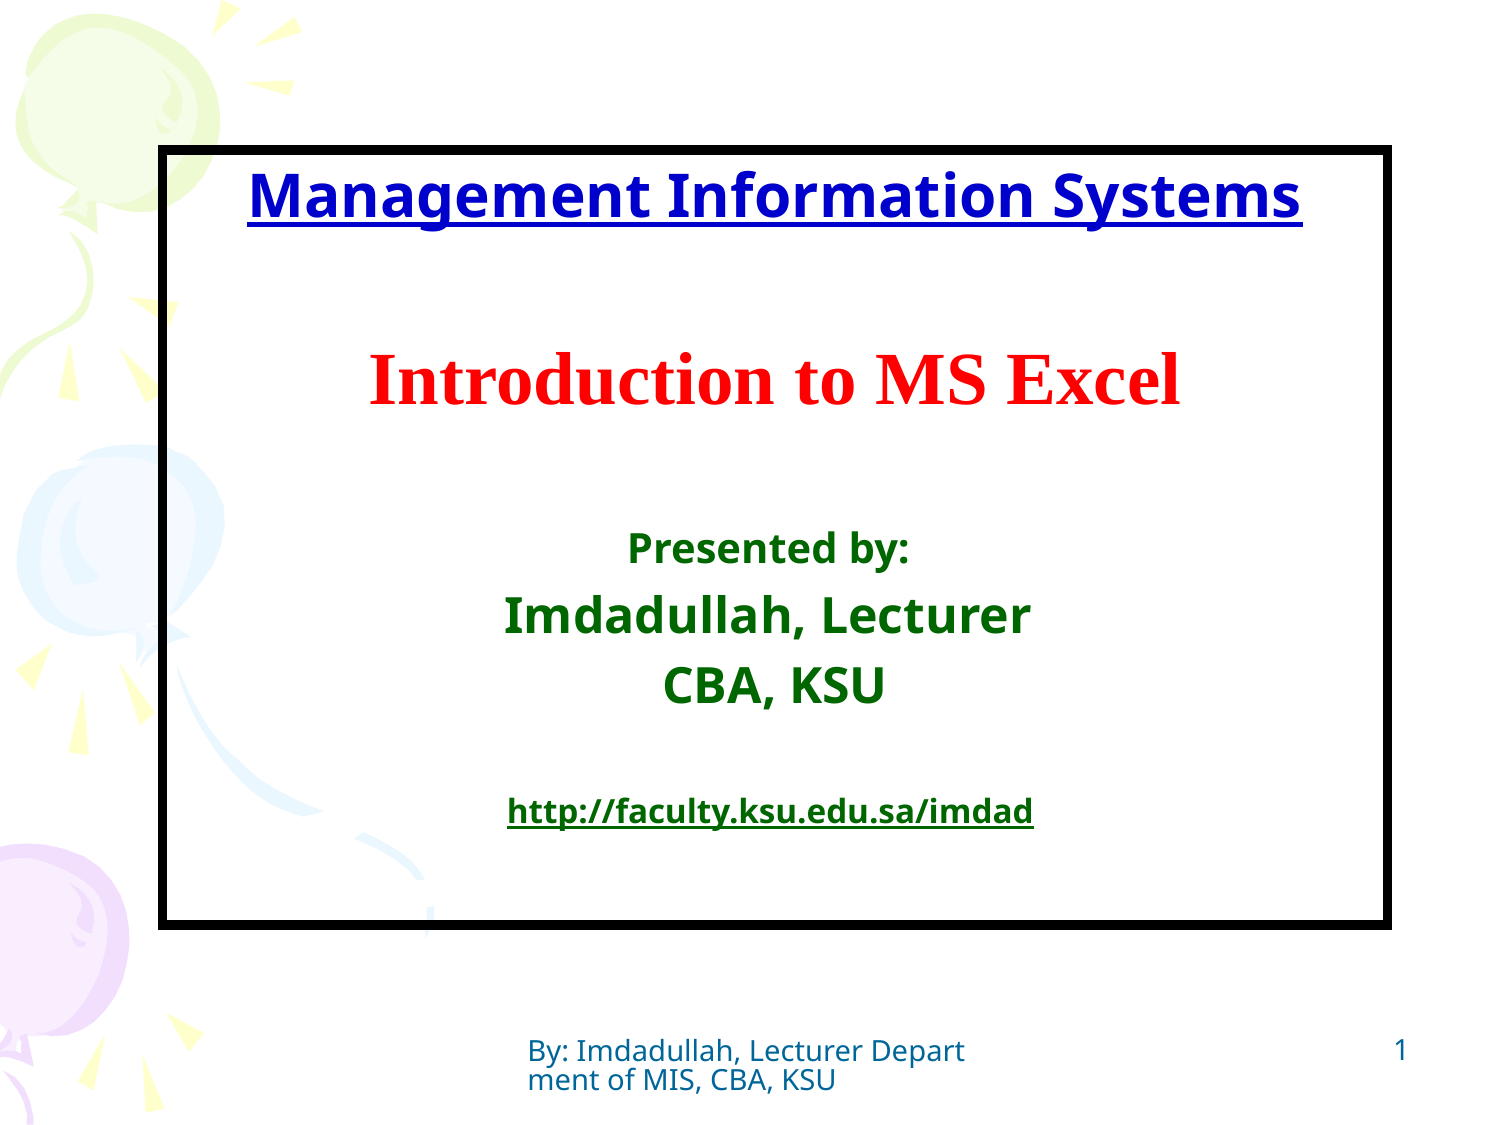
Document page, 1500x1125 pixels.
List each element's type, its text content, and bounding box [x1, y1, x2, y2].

footer By: Imdadullah, Lecturer Department of MIS, CBA, KSU [512, 1024, 988, 1101]
text_box [149, 125, 1350, 186]
text_box Management Information Systems Introduction to MS Excel Presented by: Imdadullah, Lecturer CBA, KSU http://faculty.ksu.edu.sa/imdad [162, 149, 1388, 925]
slide_number 1 [1074, 1023, 1426, 1100]
